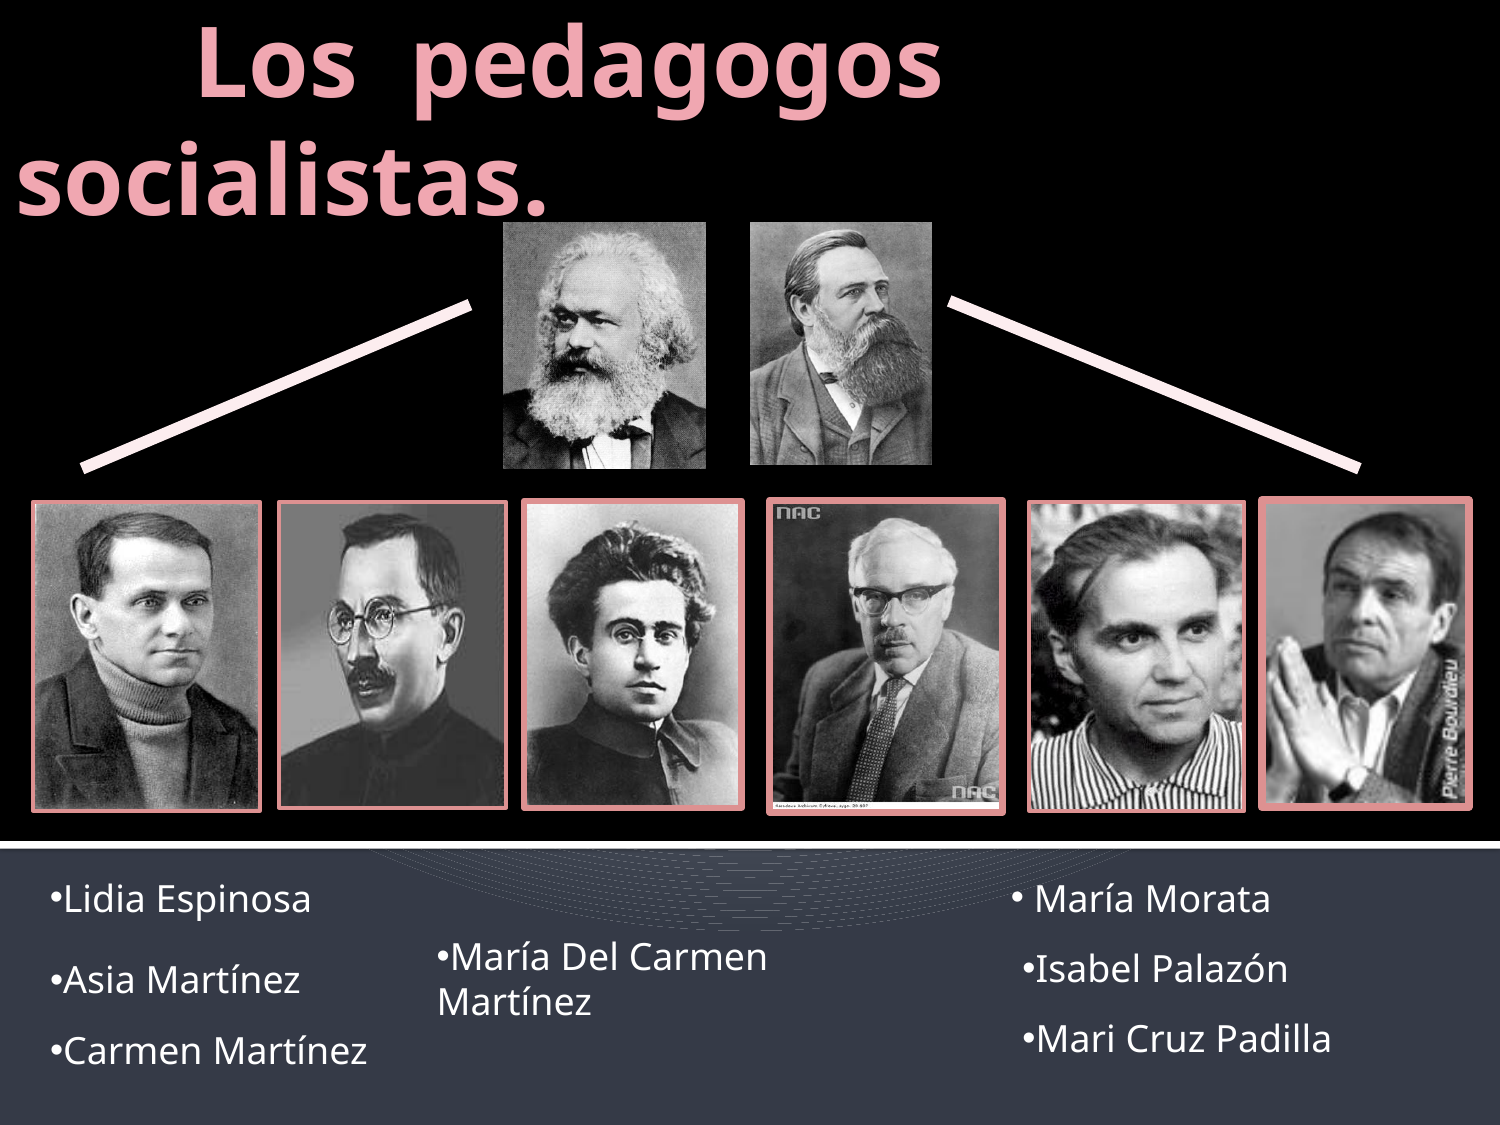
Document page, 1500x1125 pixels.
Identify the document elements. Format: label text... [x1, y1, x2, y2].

picture [773, 503, 999, 809]
title Los pedagogos socialistas. [0, 0, 1325, 282]
text_box María Del Carmen Martínez [421, 925, 926, 1031]
picture [1265, 503, 1466, 804]
picture [280, 503, 505, 806]
text_box Mari Cruz Padilla [1007, 1007, 1442, 1068]
picture [527, 503, 739, 805]
text_box Carmen Martínez [35, 1019, 539, 1080]
picture [34, 503, 258, 809]
text_box Asia Martínez [35, 949, 387, 1009]
picture [503, 222, 706, 469]
text_box Lidia Espinosa [35, 867, 352, 927]
picture [1030, 503, 1243, 809]
text_box [81, 303, 471, 470]
text_box María Morata [996, 867, 1360, 927]
picture [749, 222, 932, 466]
text_box [948, 300, 1360, 470]
text_box Isabel Palazón [1007, 937, 1477, 998]
